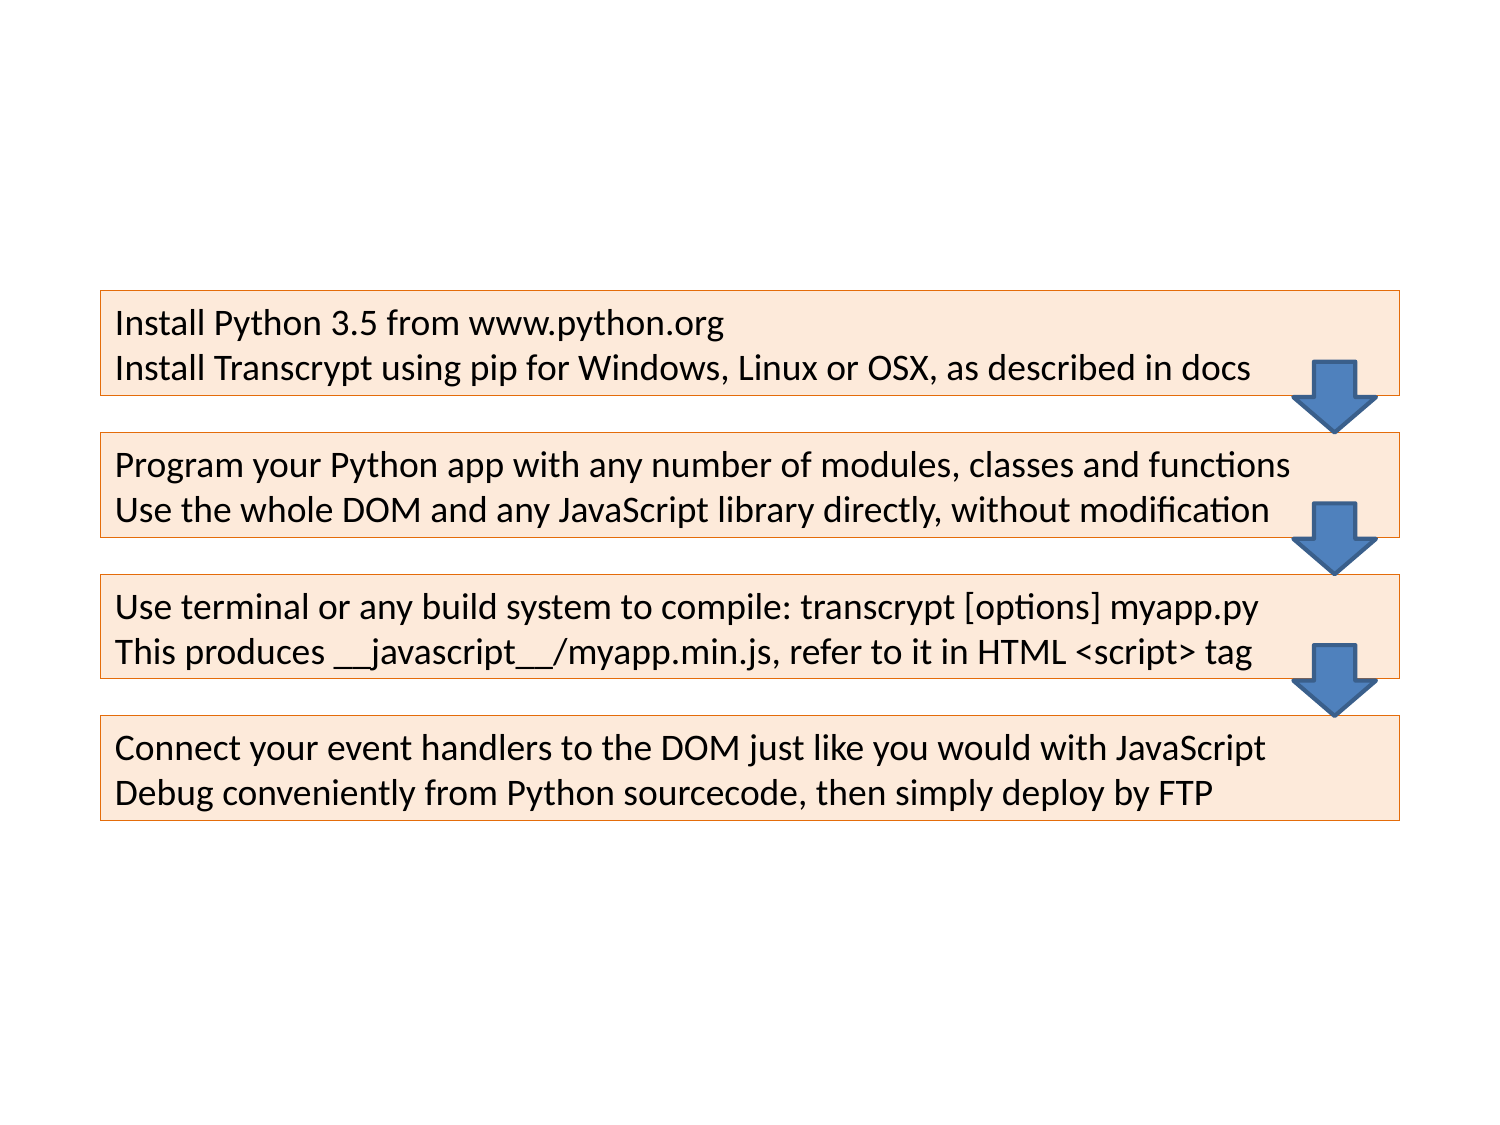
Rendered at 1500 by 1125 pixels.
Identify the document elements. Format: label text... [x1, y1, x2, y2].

text_box Use terminal or any build system to compile: transcrypt [options] myapp.py This produces __javascript__/myapp.min.js, refer to it in HTML <script> tag [100, 574, 1400, 679]
text_box [1291, 359, 1378, 435]
text_box [1291, 643, 1378, 718]
text_box Connect your event handlers to the DOM just like you would with JavaScript Debug conveniently from Python sourcecode, then simply deploy by FTP [100, 715, 1400, 821]
text_box [1291, 501, 1378, 576]
text_box Program your Python app with any number of modules, classes and functions Use the whole DOM and any JavaScript library directly, without modification [100, 432, 1400, 538]
text_box Install Python 3.5 from www.python.org Install Transcrypt using pip for Windows, Linux or OSX, as described in docs [100, 290, 1400, 396]
